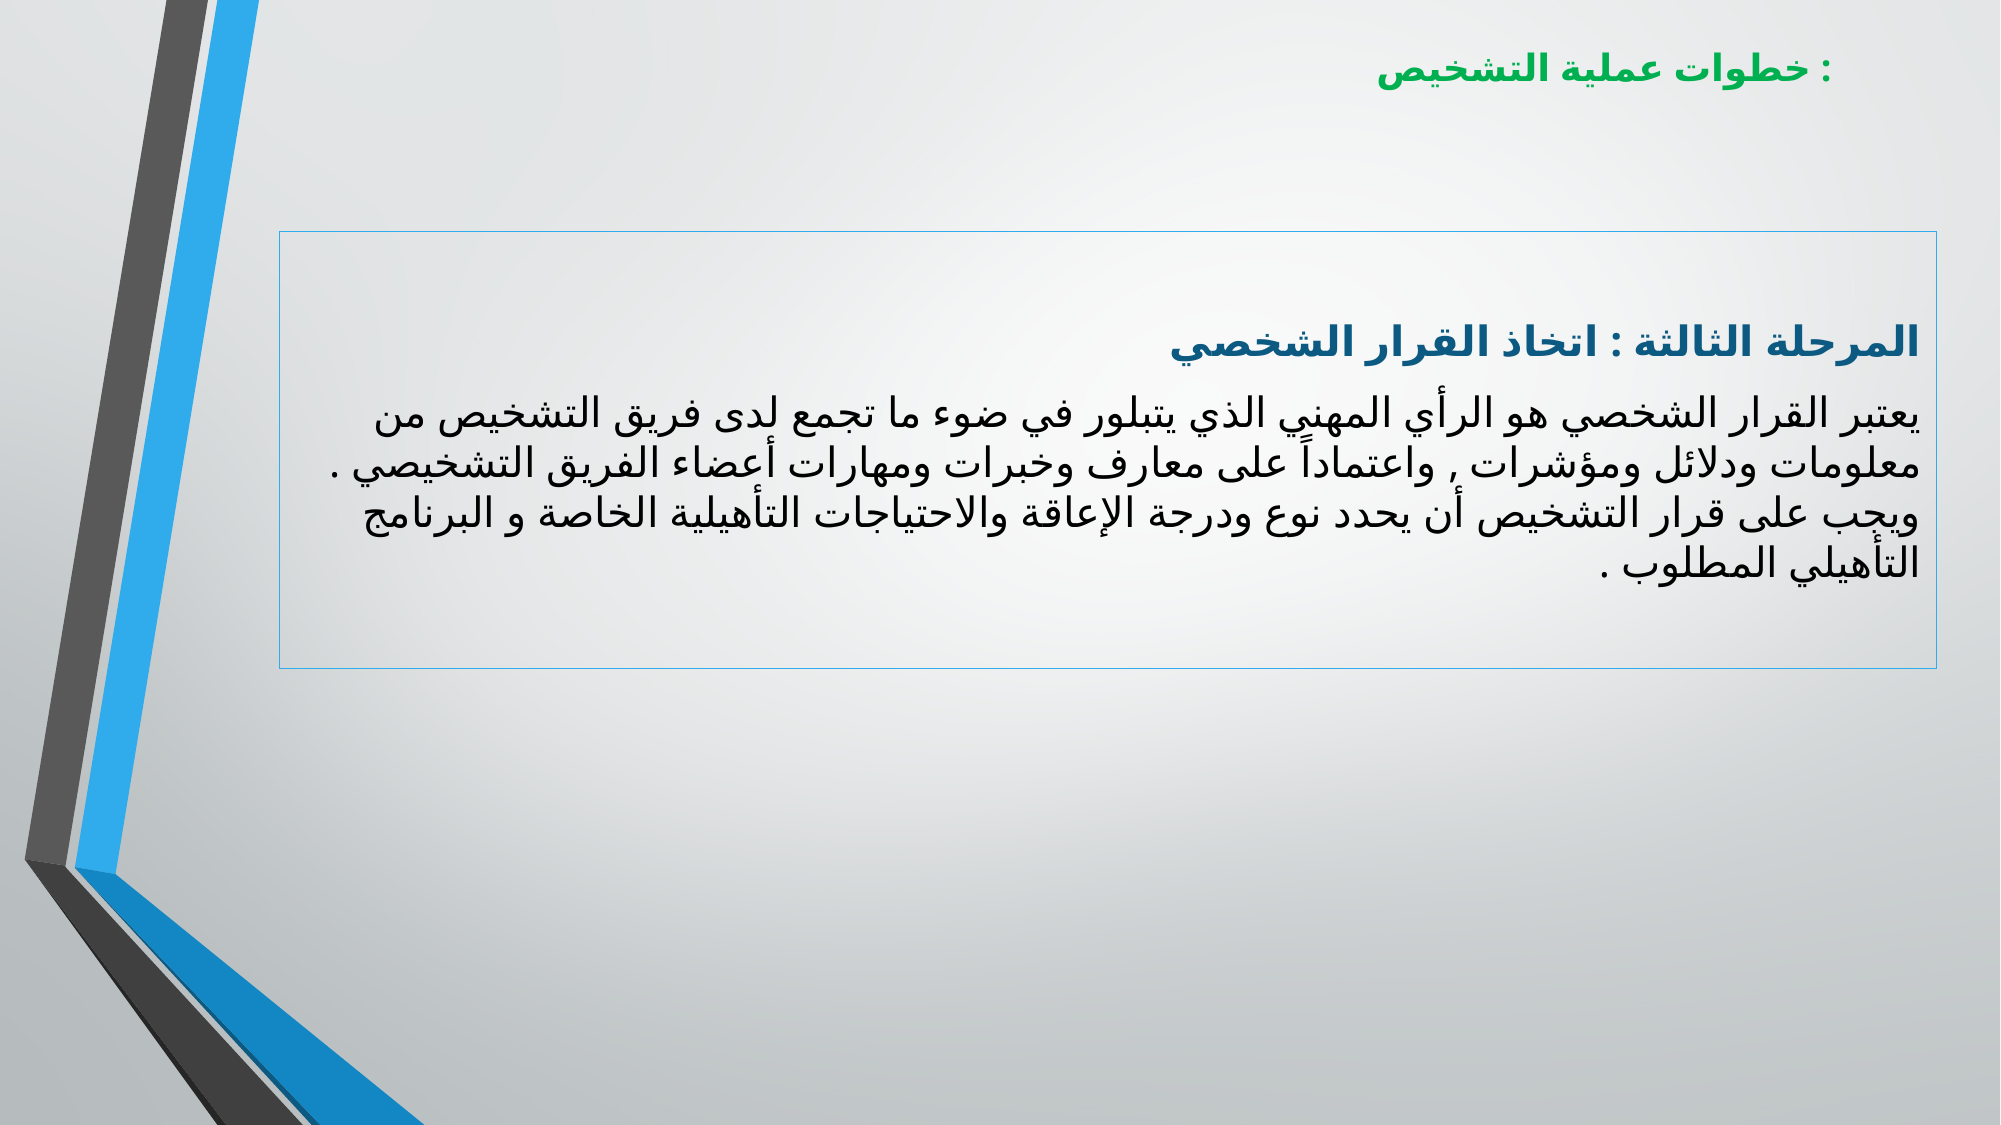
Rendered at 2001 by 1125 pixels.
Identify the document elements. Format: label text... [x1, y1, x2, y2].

text_box خطوات عملية التشخيص : [1361, 36, 1857, 97]
text_box المرحلة الثالثة : اتخاذ القرار الشخصي يعتبر القرار الشخصي هو الرأي المهني الذي يتبلور في ضوء ما تجمع لدى فريق التشخيص من معلومات ودلائل ومؤشرات , واعتماداً على معارف وخبرات ومهارات أعضاء الفريق التشخيصي . ويجب على قرار التشخيص أن يحدد نوع ودرجة الإعاقة والاحتياجات التأهيلية الخاصة و البرنامج التأهيلي المطلوب . [279, 231, 1937, 669]
